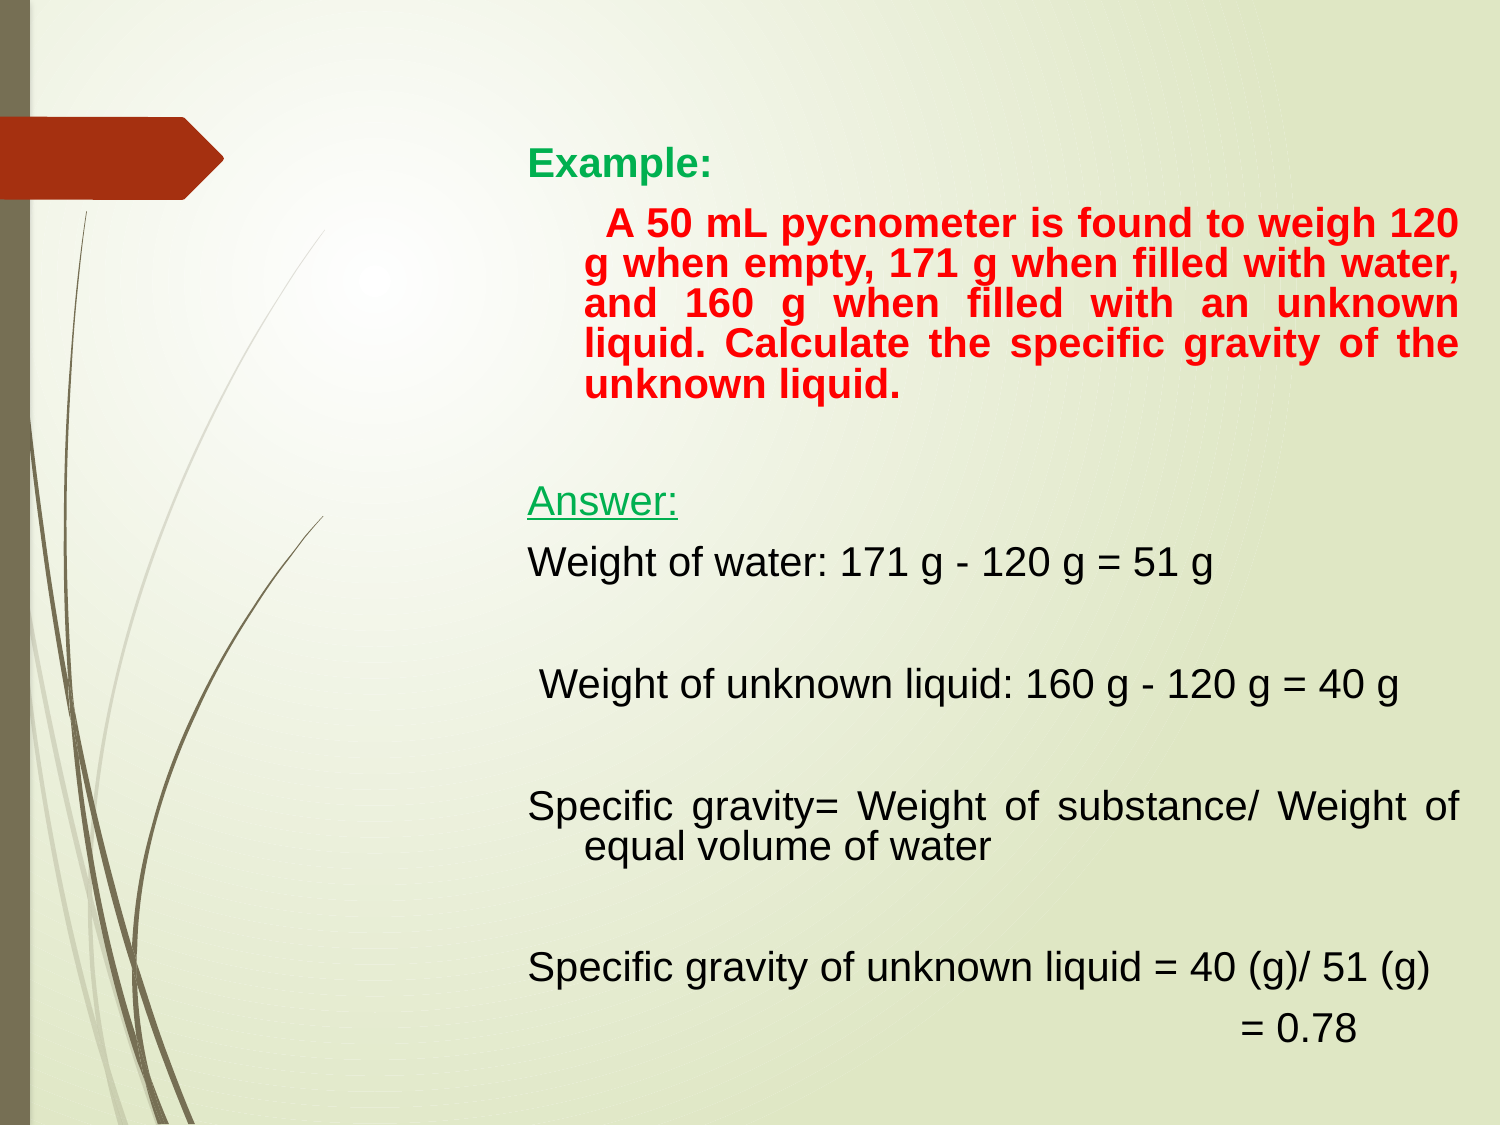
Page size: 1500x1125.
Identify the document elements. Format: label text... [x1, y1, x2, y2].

list Example: A 50 mL pycnometer is found to weigh 120 g when empty, 171 g when filled with water, and 160 g when filled with an unknown liquid. Calculate the specific gravity of the unknown liquid. Answer: Weight of water: 171 g - 120 g = 51 g Weight of unknown liquid: 160 g - 120 g = 40 g Specific gravity= Weight of substance/ Weight of equal volume of water Specific gravity of unknown liquid = 40 (g)/ 51 (g) = 0.78 [512, 137, 1475, 1079]
